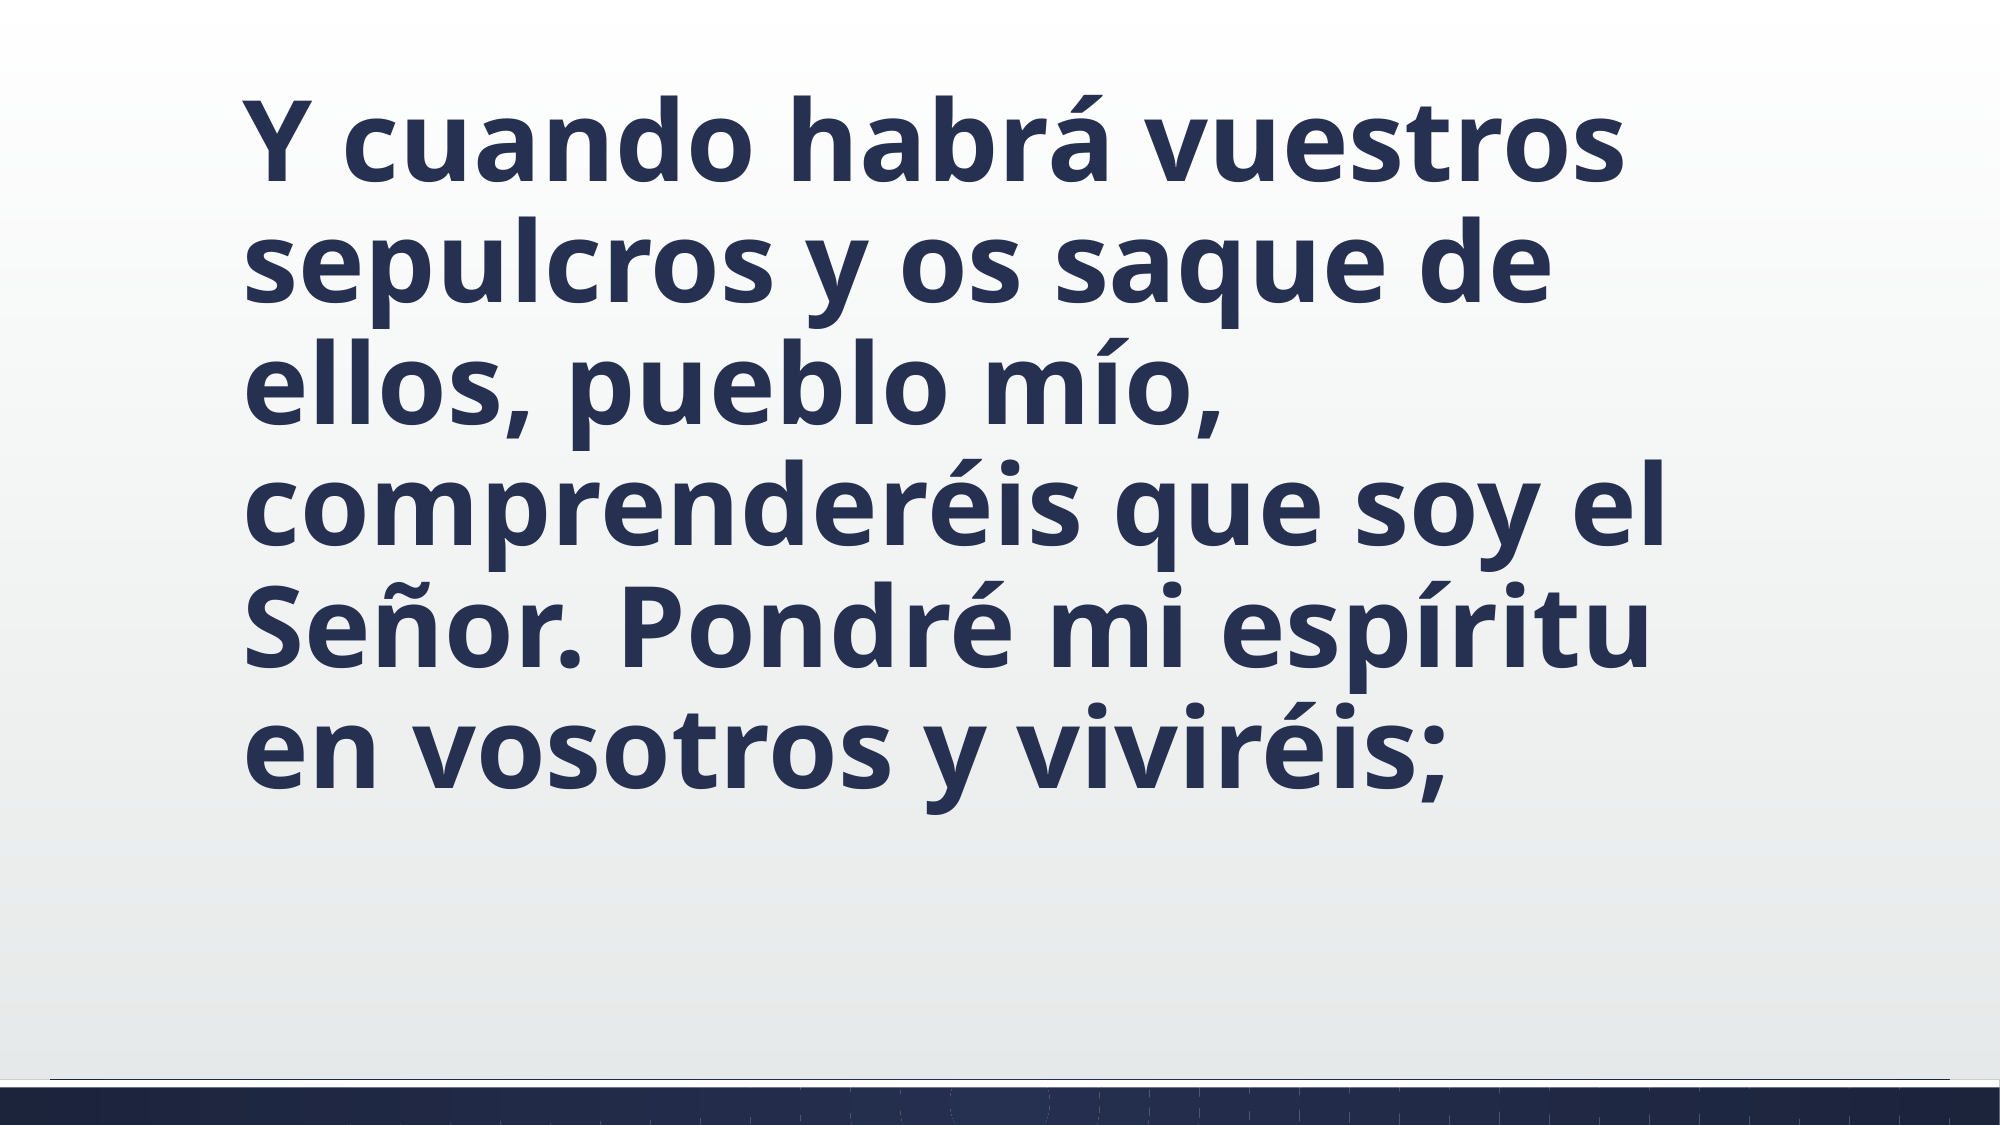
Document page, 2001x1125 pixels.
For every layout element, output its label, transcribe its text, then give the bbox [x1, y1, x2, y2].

list Y cuando habrá vuestros sepulcros y os saque de ellos, pueblo mío, comprenderéis que soy el Señor. Pondré mi espíritu en vosotros y viviréis; [219, 76, 1780, 990]
